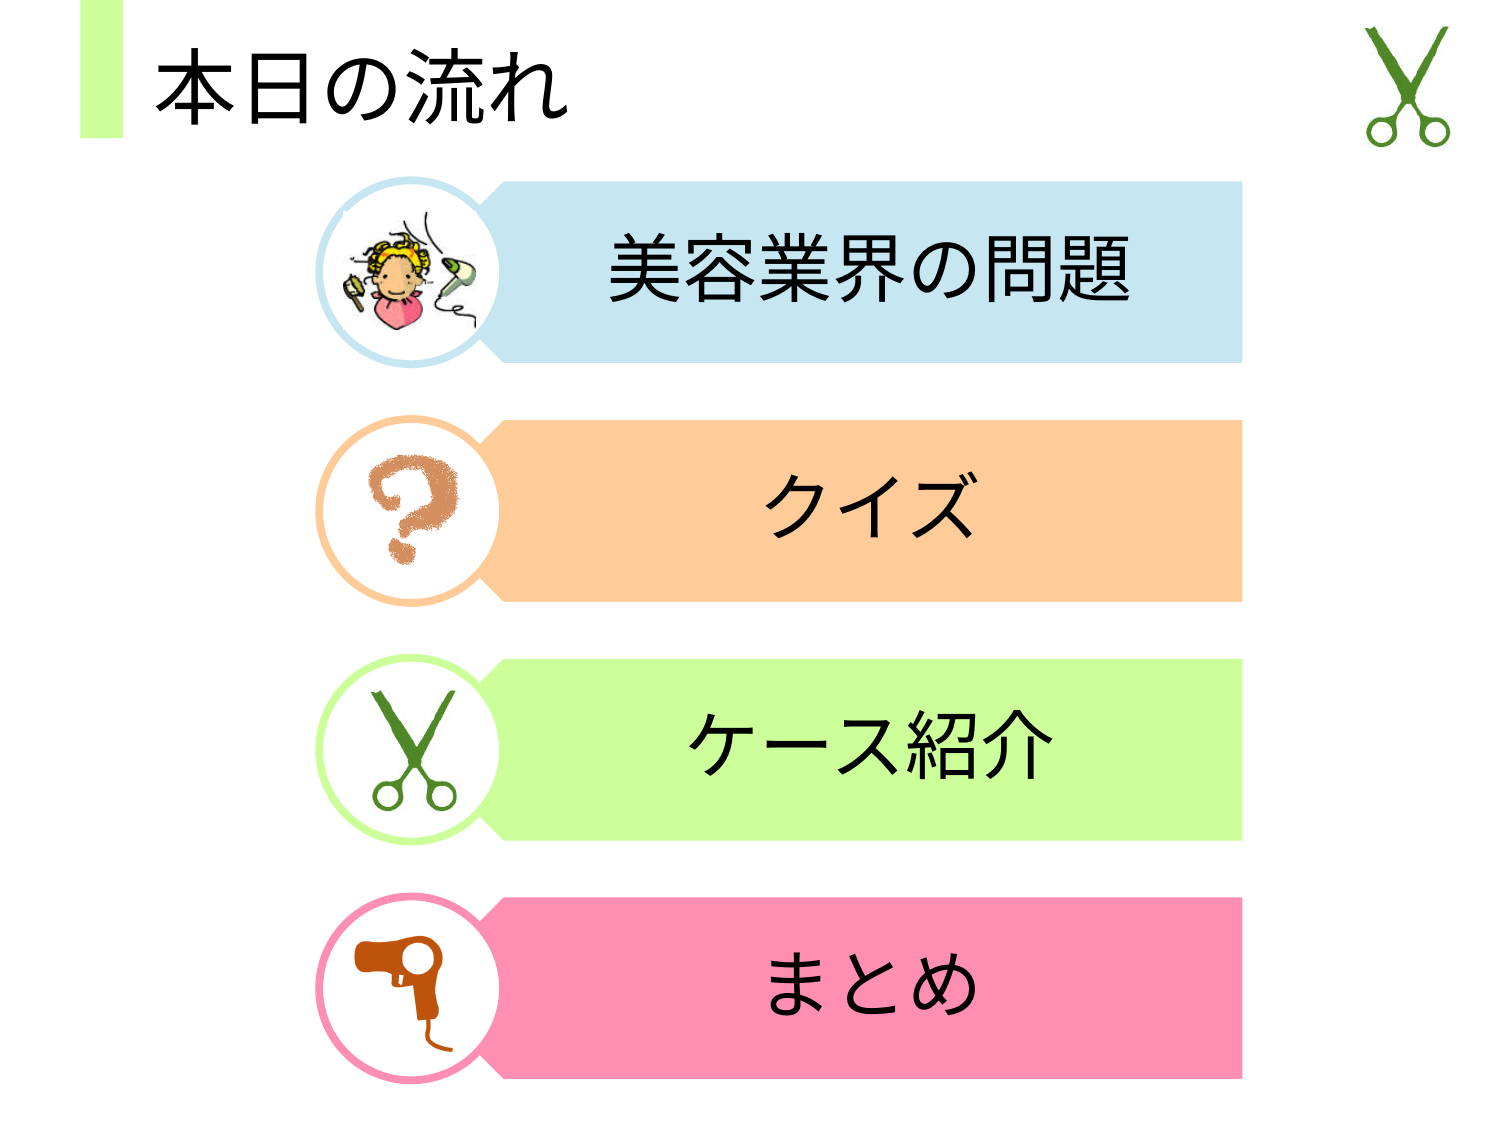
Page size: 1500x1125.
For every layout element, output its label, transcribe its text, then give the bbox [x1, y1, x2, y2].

picture [363, 687, 459, 812]
text_box 美容業界の問題 [476, 179, 1245, 366]
text_box クイズ [476, 418, 1245, 604]
picture [350, 934, 455, 1052]
text_box まとめ [476, 895, 1245, 1082]
text_box [318, 418, 505, 604]
title 本日の流れ [138, 24, 1433, 160]
picture [1356, 23, 1453, 148]
text_box [79, 0, 124, 139]
picture [350, 452, 469, 567]
text_box [318, 656, 505, 843]
picture [343, 211, 476, 330]
text_box [318, 895, 505, 1082]
text_box [318, 179, 505, 366]
text_box ケース紹介 [476, 656, 1245, 843]
